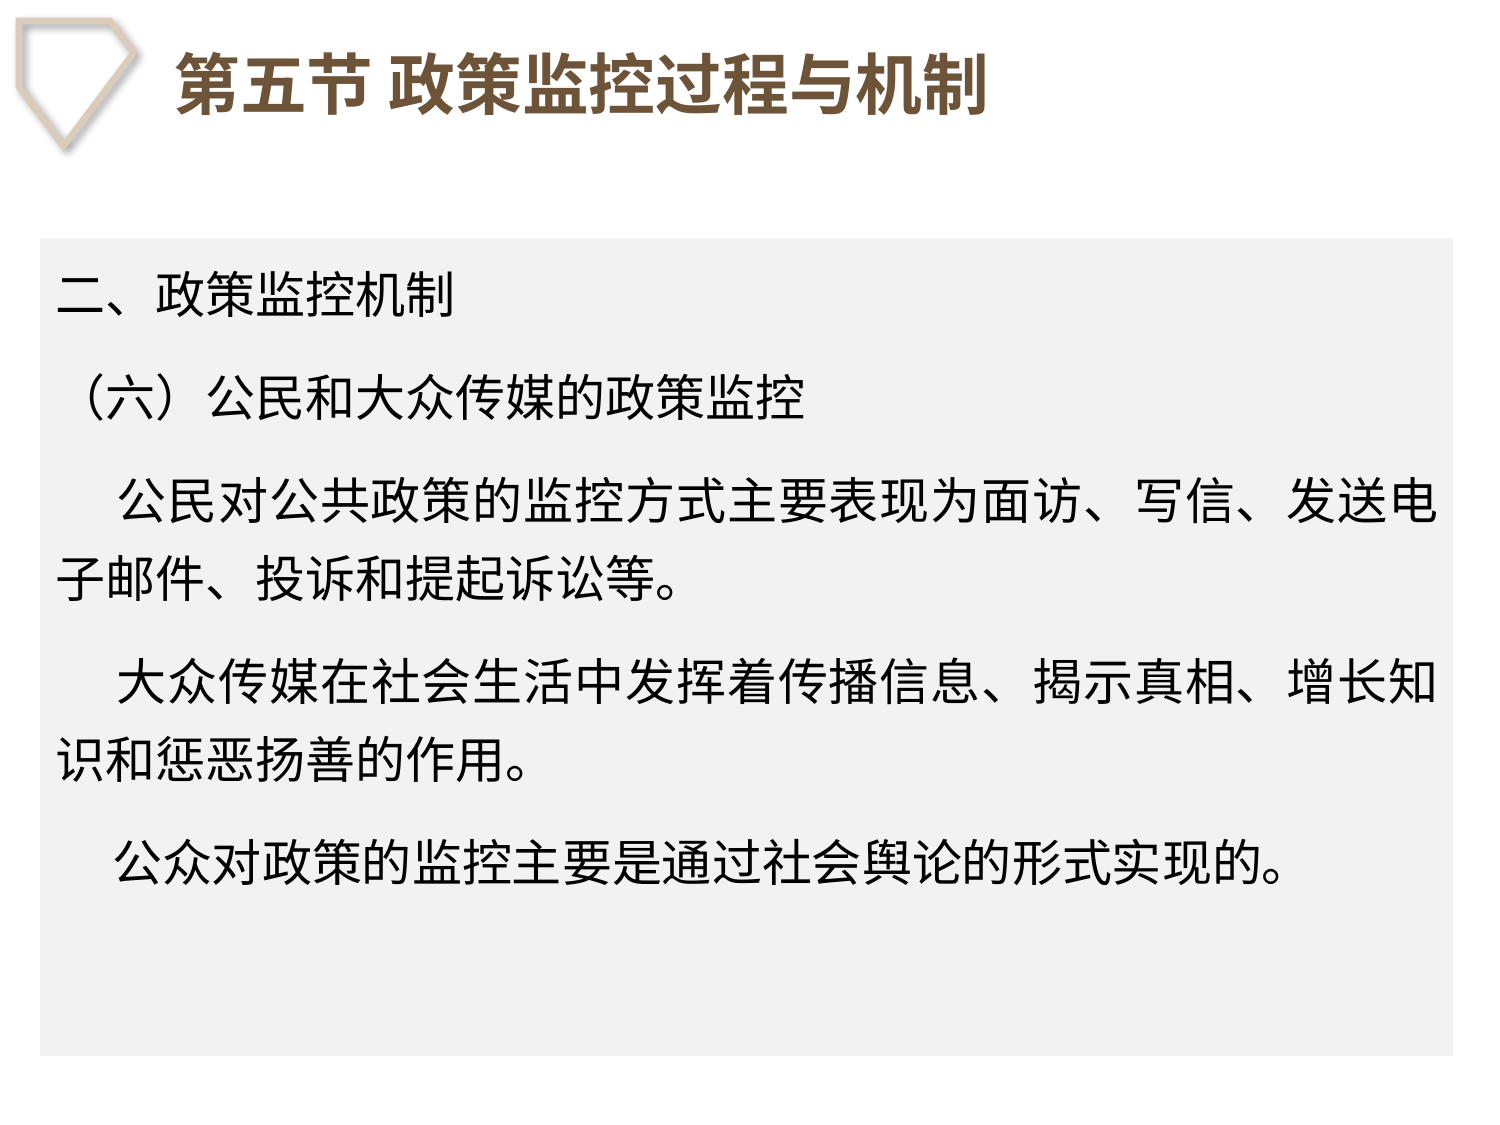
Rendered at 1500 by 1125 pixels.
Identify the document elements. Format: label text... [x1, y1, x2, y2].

title 第五节 政策监控过程与机制 [158, 18, 1456, 159]
list 二、政策监控机制 （六）公民和大众传媒的政策监控 公民对公共政策的监控方式主要表现为面访、写信、发送电子邮件、投诉和提起诉讼等。 大众传媒在社会生活中发挥着传播信息、揭示真相、增长知识和惩恶扬善的作用。 公众对政策的监控主要是通过社会舆论的形式实现的。 [40, 238, 1454, 1057]
